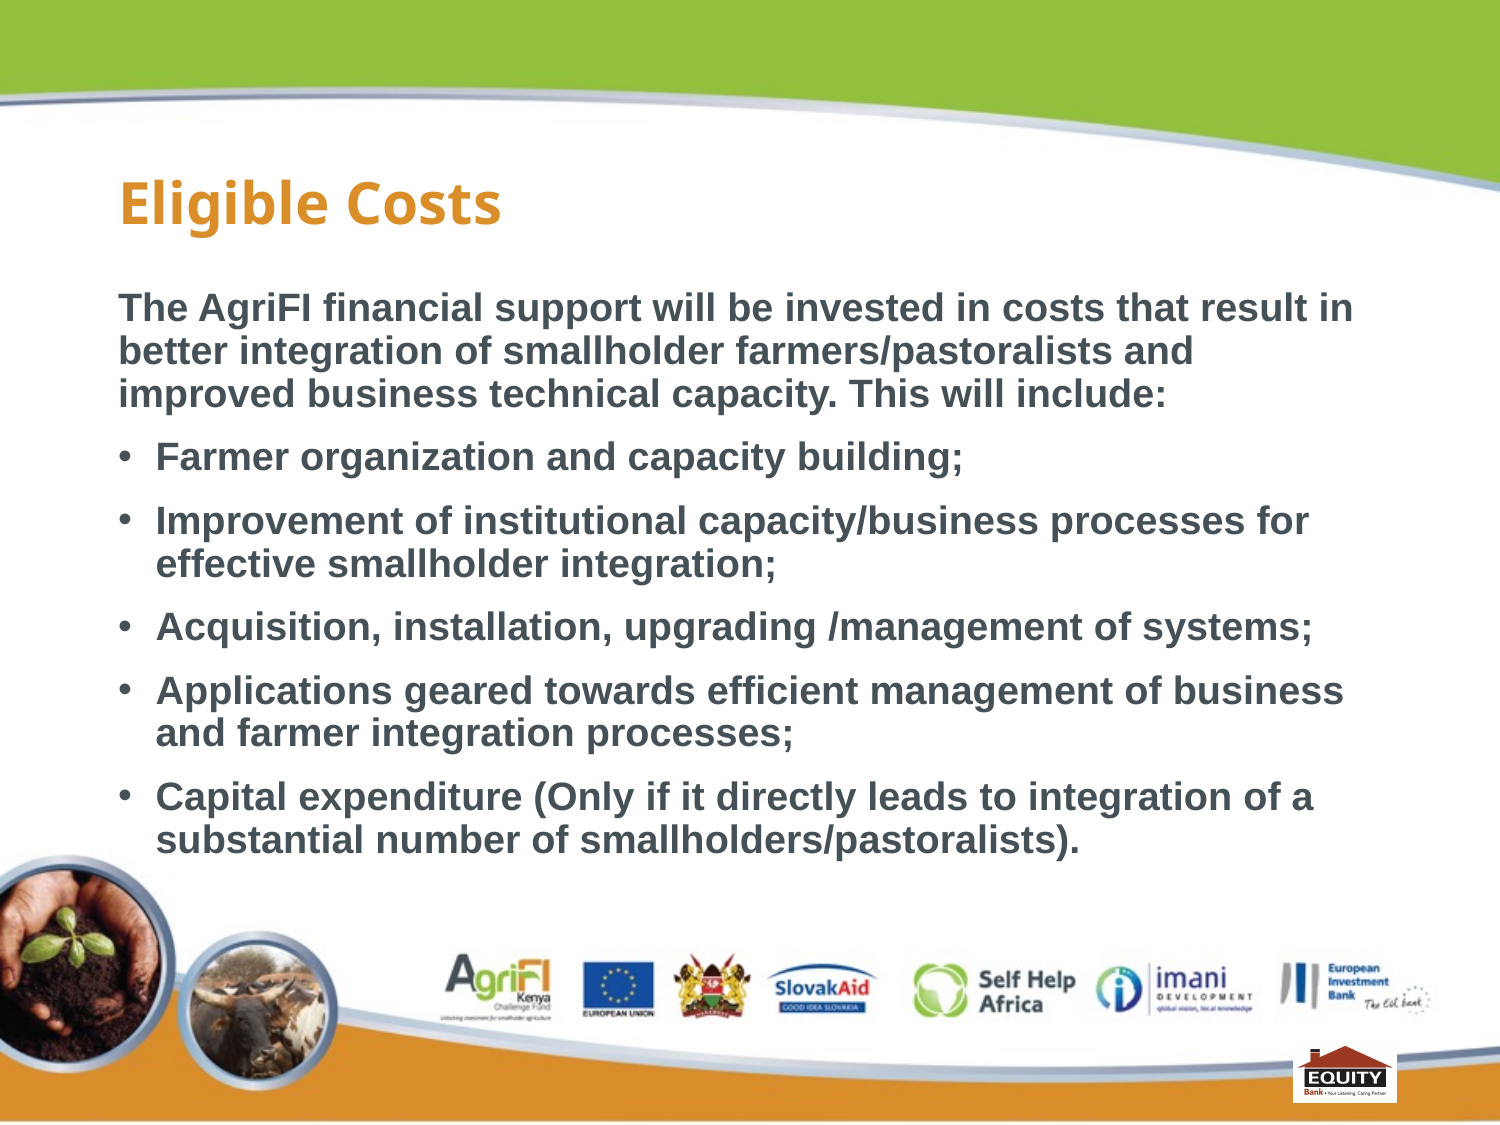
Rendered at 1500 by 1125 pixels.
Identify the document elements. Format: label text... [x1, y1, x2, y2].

picture [0, 0, 1500, 1125]
title Eligible Costs [103, 155, 1397, 257]
list The AgriFI financial support will be invested in costs that result in better integration of smallholder farmers/pastoralists and improved business technical capacity. This will include: Farmer organization and capacity building; Improvement of institutional capacity/business processes for effective smallholder integration; Acquisition, installation, upgrading /management of systems; Applications geared towards efficient management of business and farmer integration processes; Capital expenditure (Only if it directly leads to integration of a substantial number of smallholders/pastoralists). [103, 280, 1397, 919]
